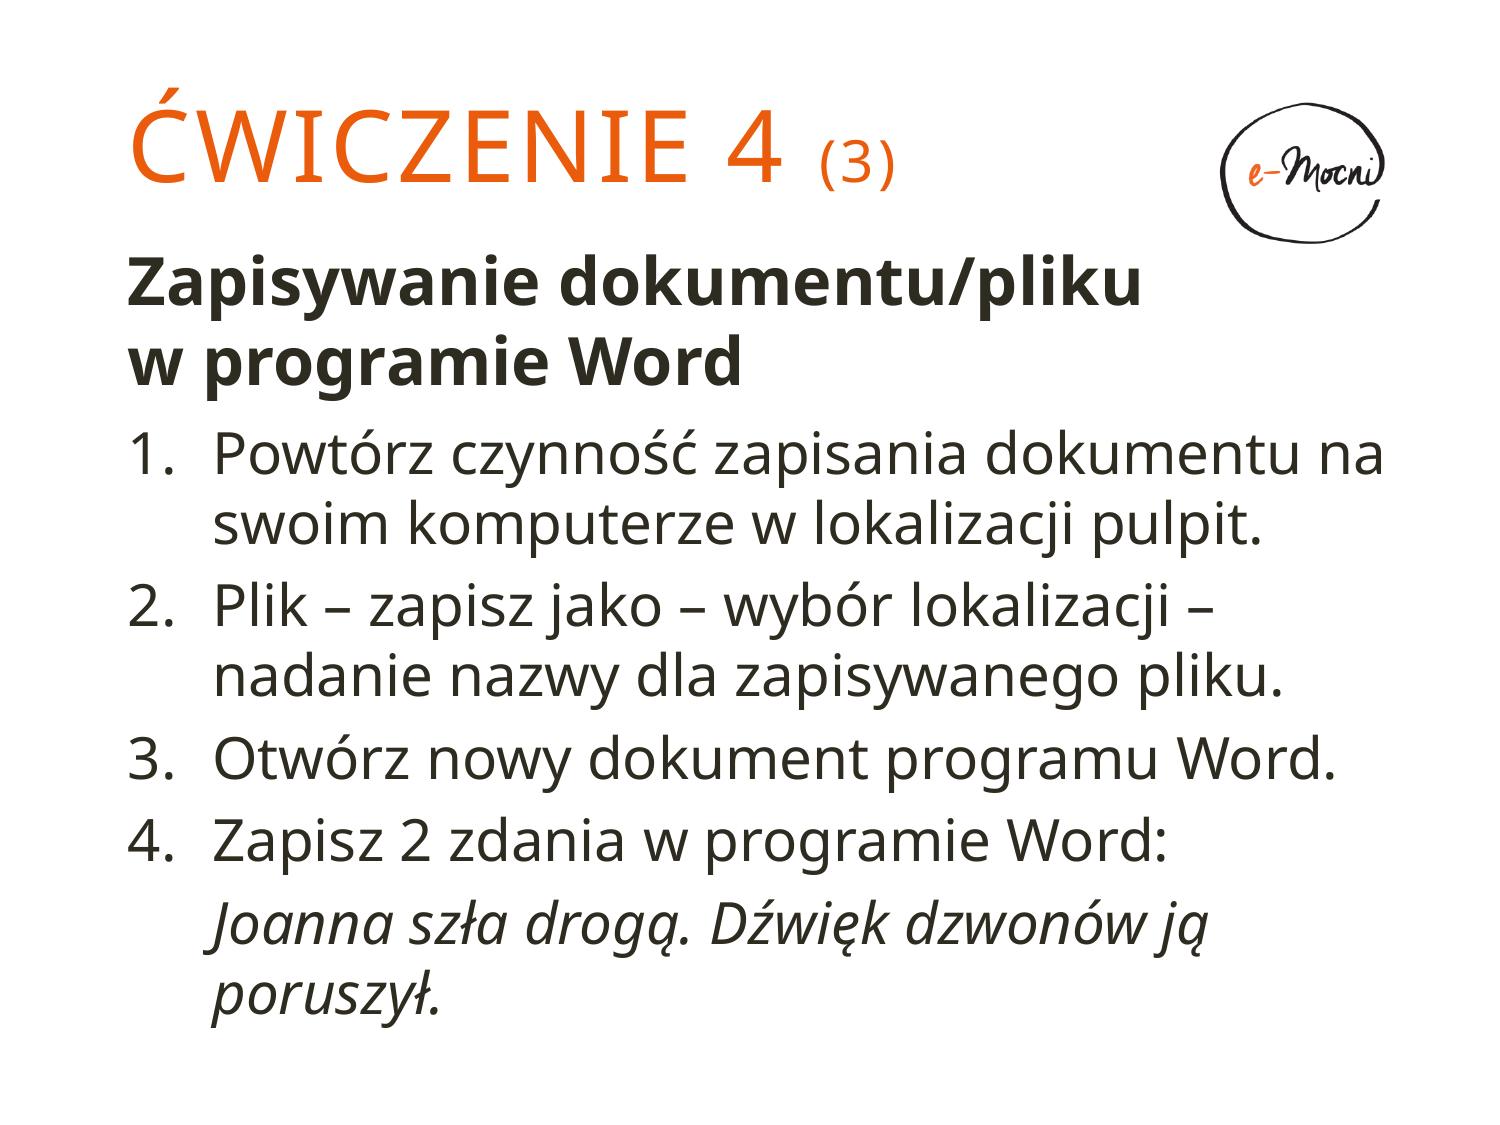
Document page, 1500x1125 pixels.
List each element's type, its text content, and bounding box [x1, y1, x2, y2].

title ĆWICZENIE 4 (3) [112, 60, 1462, 248]
text_box Zapisywanie dokumentu/pliku w programie Word [112, 228, 1440, 409]
text_box Powtórz czynność zapisania dokumentu na swoim komputerze w lokalizacji pulpit. Plik – zapisz jako – wybór lokalizacji – nadanie nazwy dla zapisywanego pliku. Otwórz nowy dokument programu Word. Zapisz 2 zdania w programie Word: Joanna szła drogą. Dźwięk dzwonów ją poruszył. [112, 409, 1441, 1032]
picture [1163, 89, 1442, 257]
